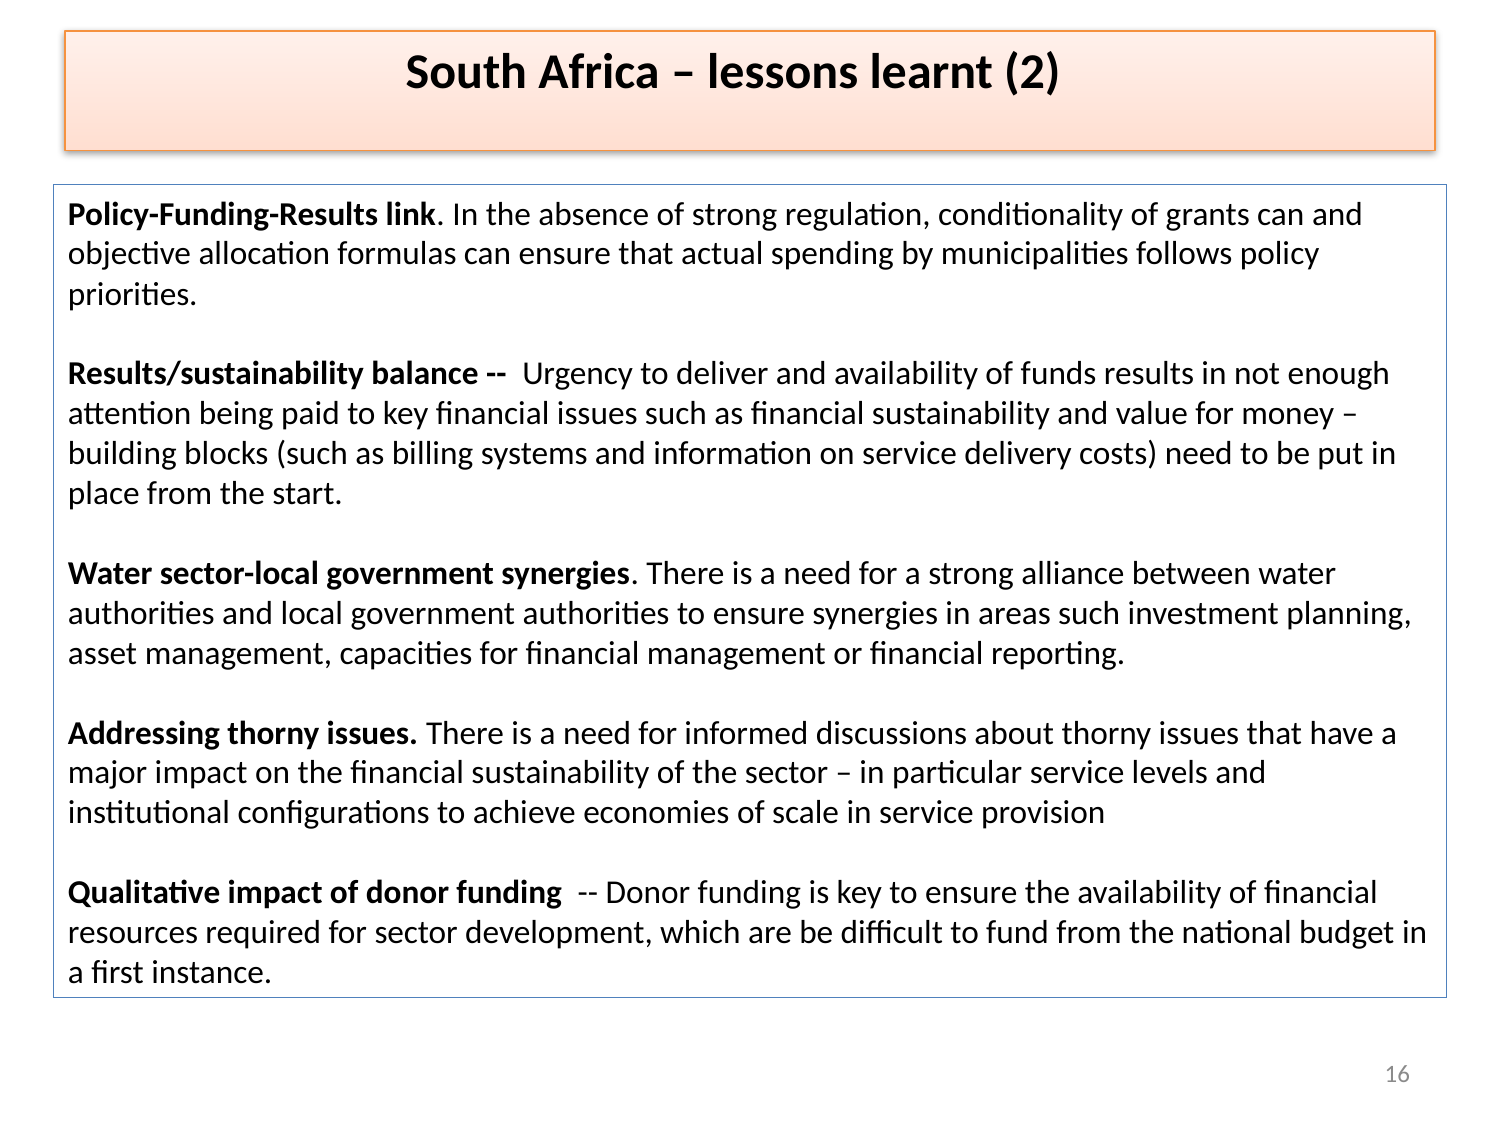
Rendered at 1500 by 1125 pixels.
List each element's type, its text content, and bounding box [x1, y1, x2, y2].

slide_number 16 [1074, 1042, 1425, 1103]
text_box South Africa – lessons learnt (2) [64, 30, 1436, 151]
text_box Policy-Funding-Results link. In the absence of strong regulation, conditionality of grants can and objective allocation formulas can ensure that actual spending by municipalities follows policy priorities. Results/sustainability balance -- Urgency to deliver and availability of funds results in not enough attention being paid to key financial issues such as financial sustainability and value for money – building blocks (such as billing systems and information on service delivery costs) need to be put in place from the start. Water sector-local government synergies. There is a need for a strong alliance between water authorities and local government authorities to ensure synergies in areas such investment planning, asset management, capacities for financial management or financial reporting. Addressing thorny issues. There is a need for informed discussions about thorny issues that have a major impact on the financial sustainability of the sector – in particular service levels and institutional configurations to achieve economies of scale in service provision Qualitative impact of donor funding -- Donor funding is key to ensure the availability of financial resources required for sector development, which are be difficult to fund from the national budget in a first instance. [53, 184, 1447, 998]
